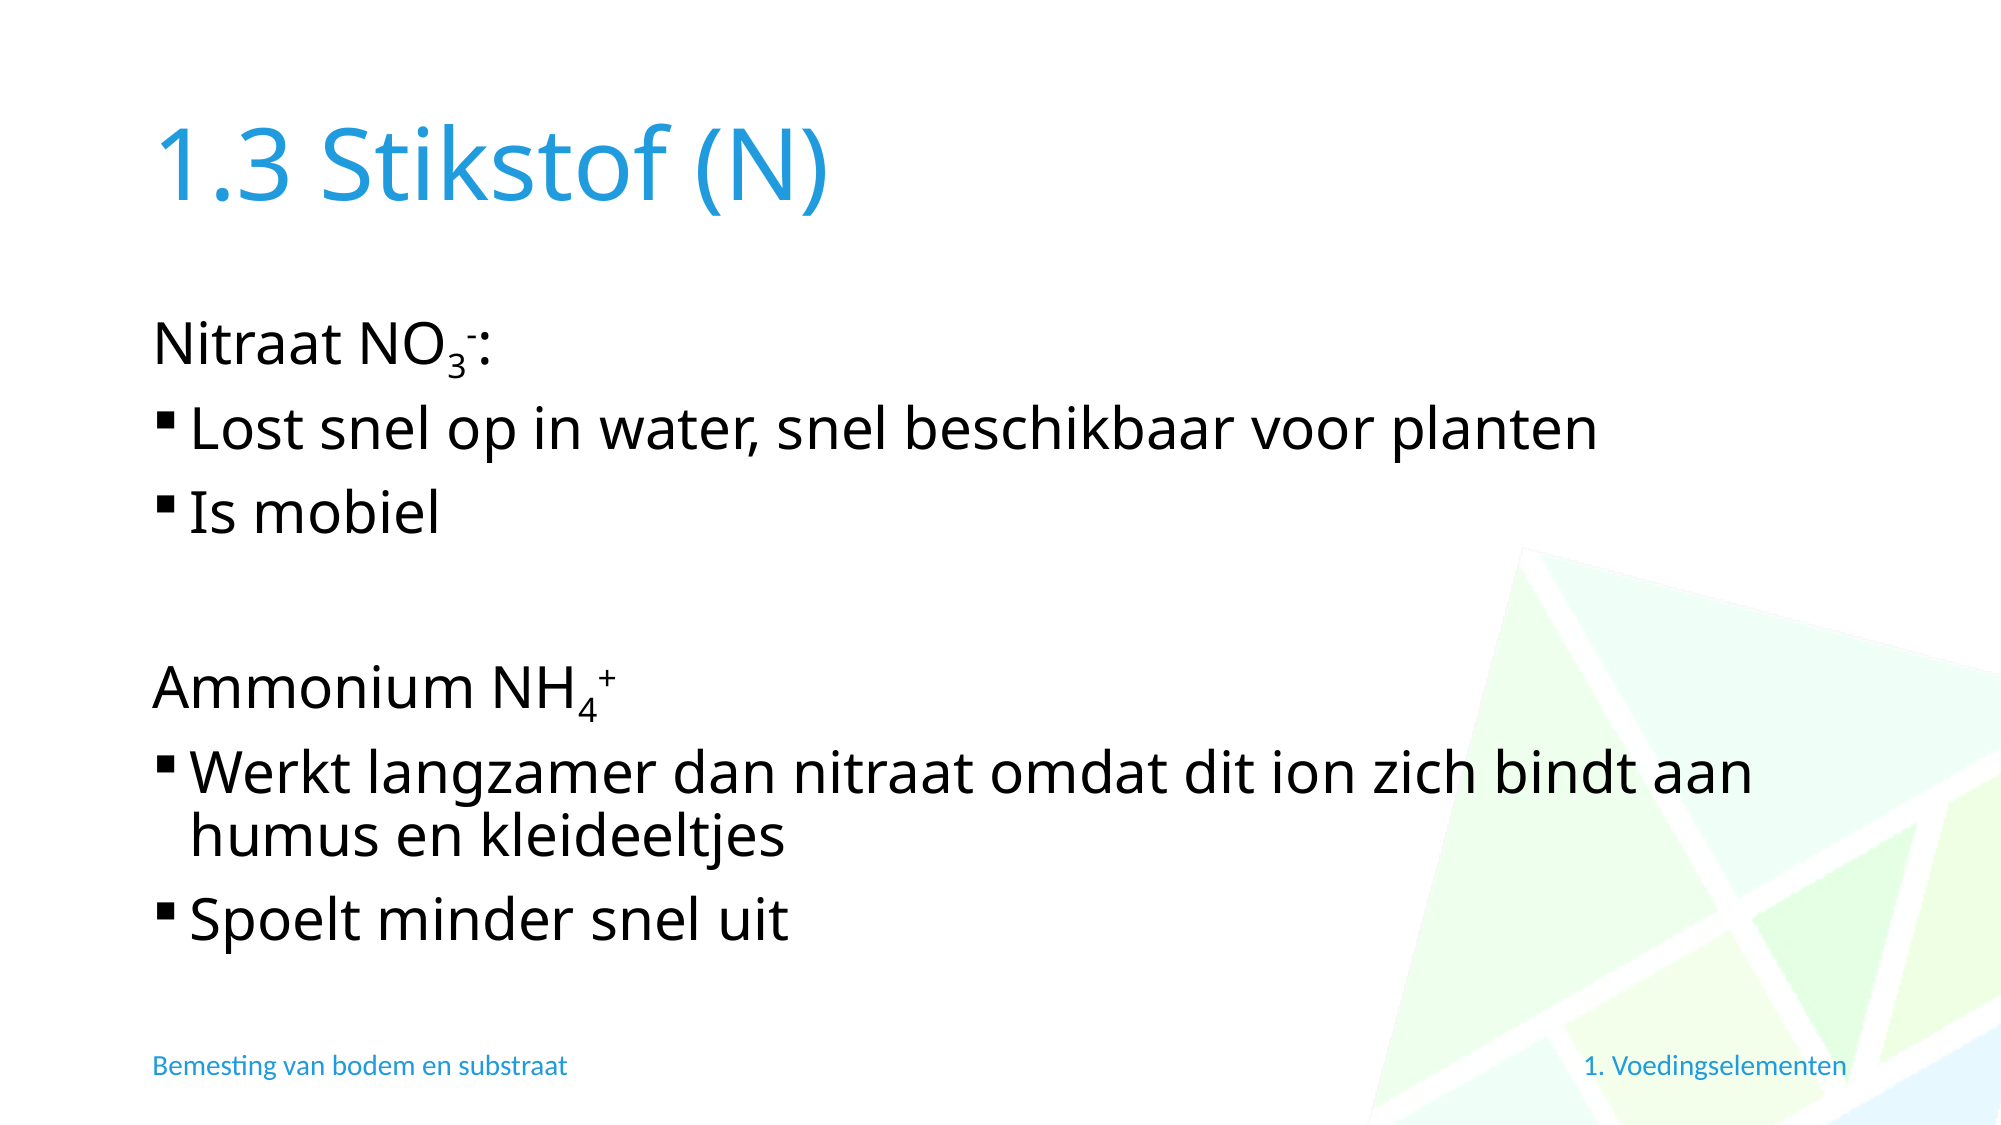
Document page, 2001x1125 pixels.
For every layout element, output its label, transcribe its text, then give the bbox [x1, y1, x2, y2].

list Bemesting van bodem en substraat [137, 1042, 588, 1103]
list Nitraat NO3-: Lost snel op in water, snel beschikbaar voor planten Is mobiel Ammonium NH4+ Werkt langzamer dan nitraat omdat dit ion zich bindt aan humus en kleideeltjes Spoelt minder snel uit [137, 299, 1863, 1014]
list 1. Voedingselementen [1412, 1042, 1863, 1103]
title 1.3 Stikstof (N) [137, 59, 1863, 278]
